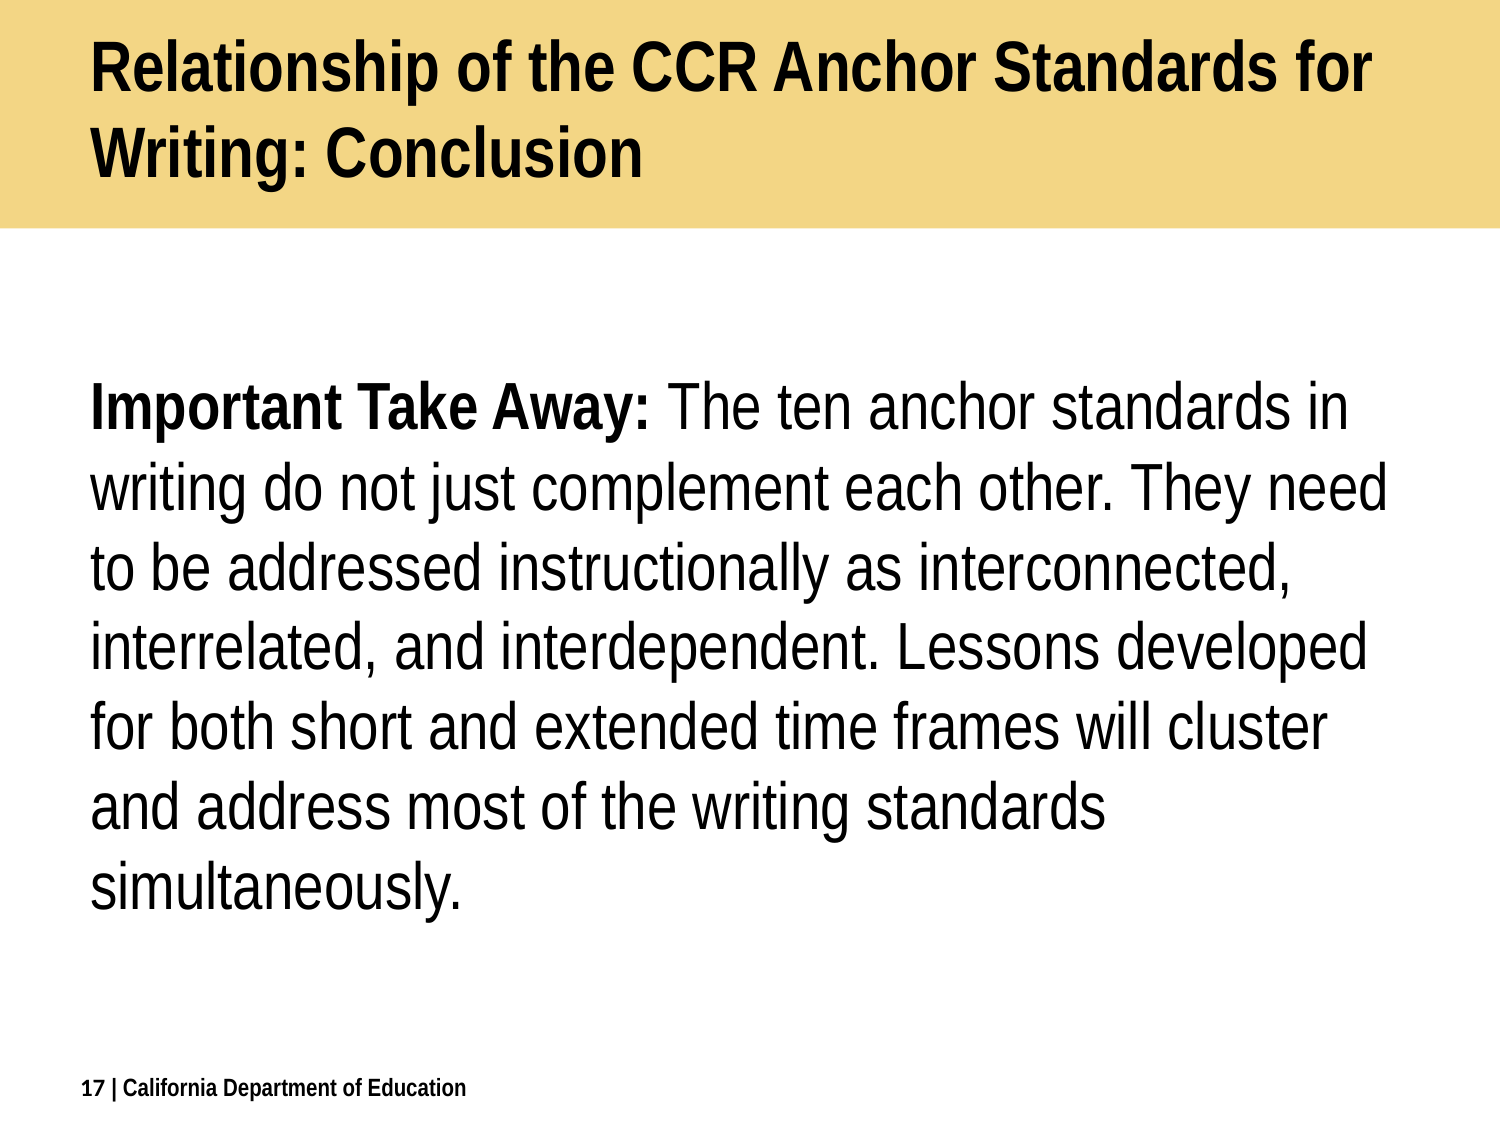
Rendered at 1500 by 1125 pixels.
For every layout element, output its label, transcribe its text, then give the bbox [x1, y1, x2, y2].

slide_number 17 [55, 1064, 121, 1124]
title Relationship of the CCR Anchor Standards for Writing: Conclusion [75, 11, 1425, 200]
footer | California Department of Education [121, 1064, 699, 1124]
list Important Take Away: The ten anchor standards in writing do not just complement each other. They need to be addressed instructionally as interconnected, interrelated, and interdependent. Lessons developed for both short and extended time frames will cluster and address most of the writing standards simultaneously. [75, 262, 1425, 1054]
